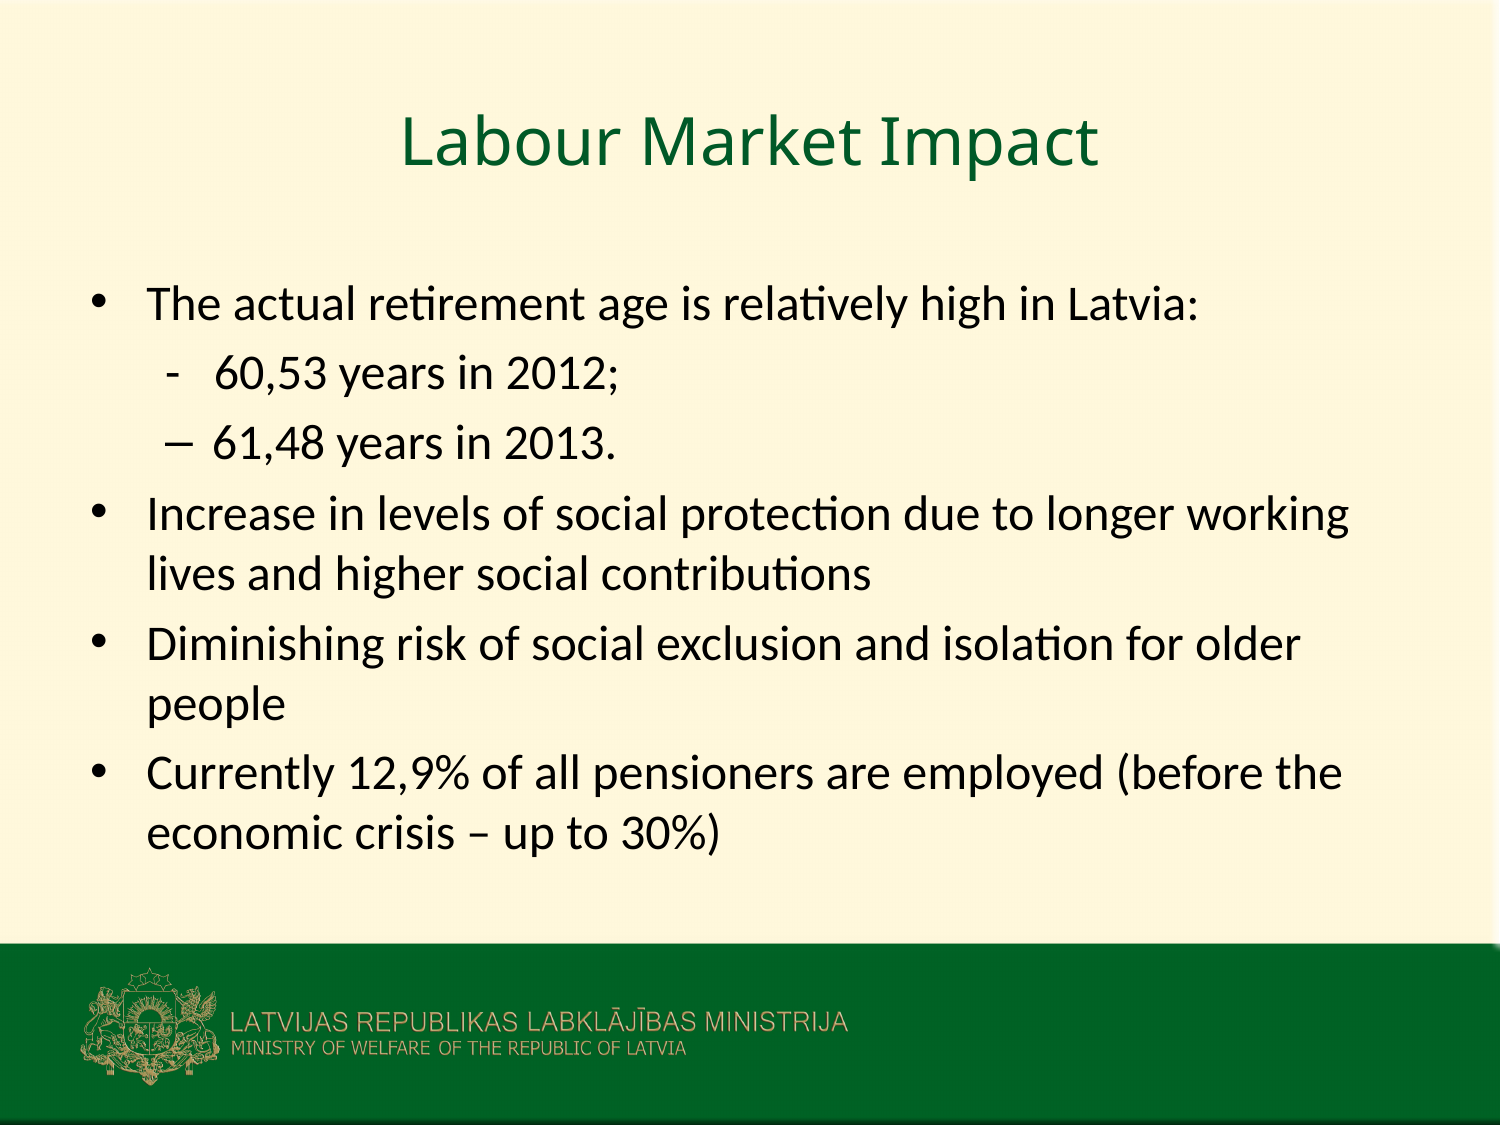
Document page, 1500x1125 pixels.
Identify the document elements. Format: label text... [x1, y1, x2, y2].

picture [0, 0, 1500, 1125]
list The actual retirement age is relatively high in Latvia: - 60,53 years in 2012; 61,48 years in 2013. Increase in levels of social protection due to longer working lives and higher social contributions Diminishing risk of social exclusion and isolation for older people Currently 12,9% of all pensioners are employed (before the economic crisis – up to 30%) [74, 262, 1426, 1006]
title Labour Market Impact [74, 44, 1426, 233]
